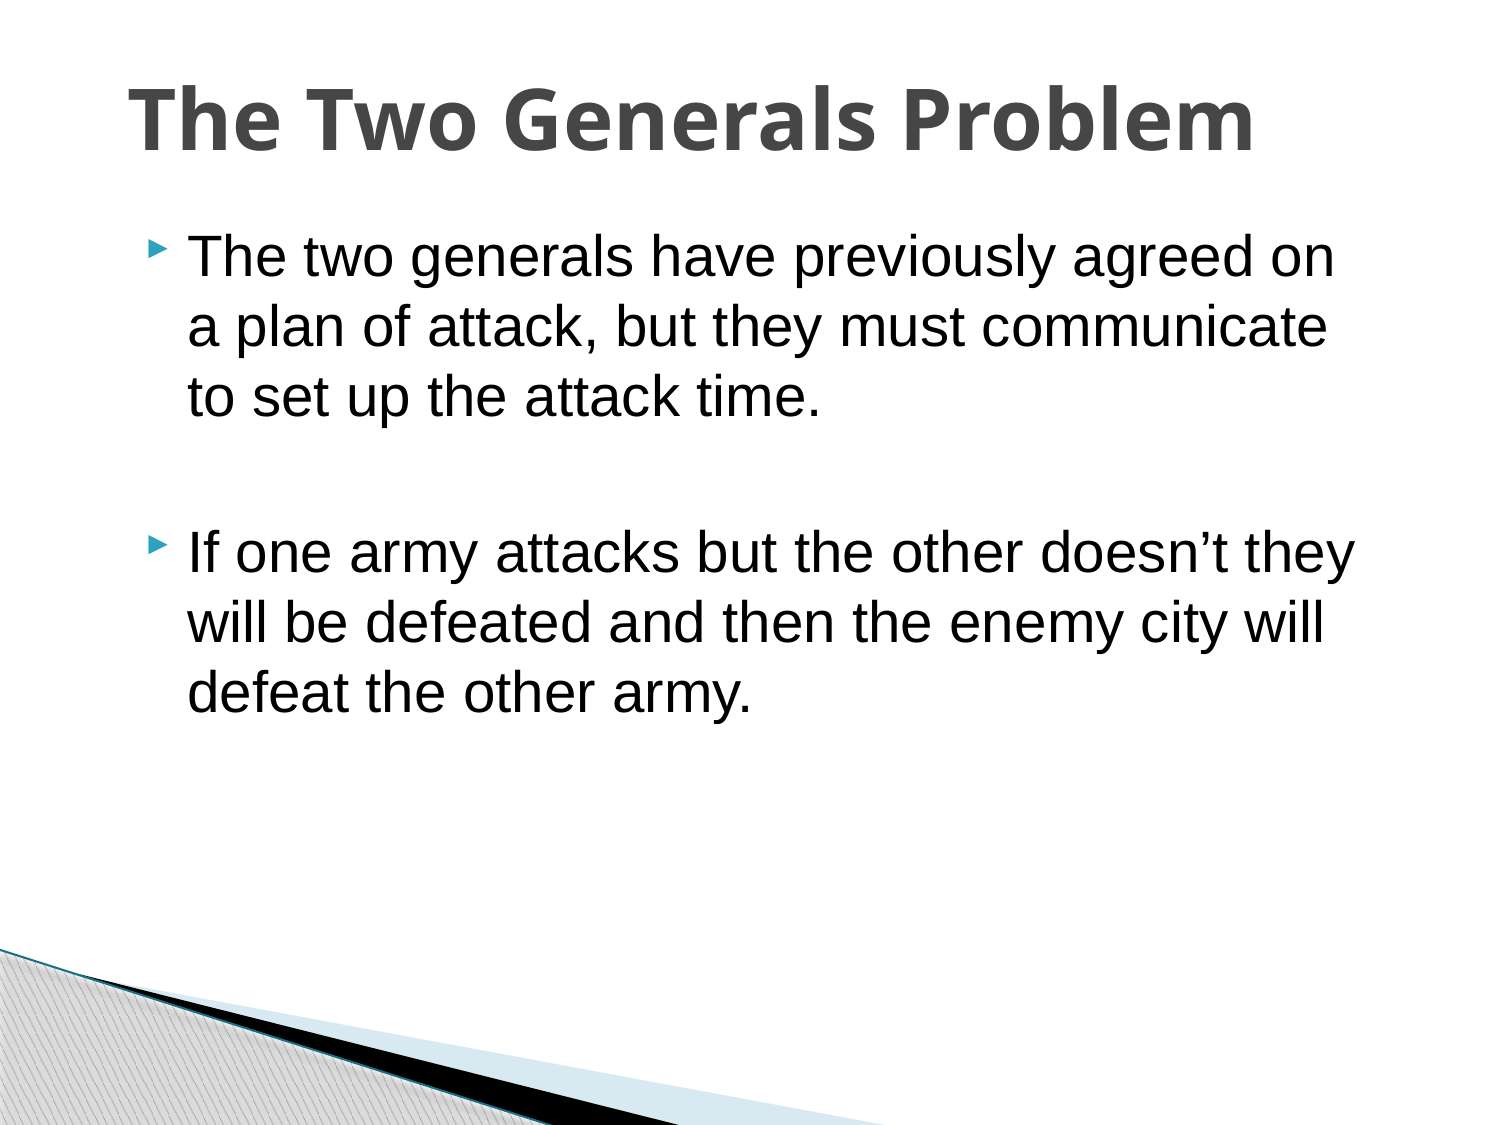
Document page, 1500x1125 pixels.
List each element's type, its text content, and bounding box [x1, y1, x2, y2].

list The two generals have previously agreed on a plan of attack, but they must communicate to set up the attack time. If one army attacks but the other doesn’t they will be defeated and then the enemy city will defeat the other army. [112, 210, 1388, 1027]
title The Two Generals Problem [112, 22, 1388, 210]
